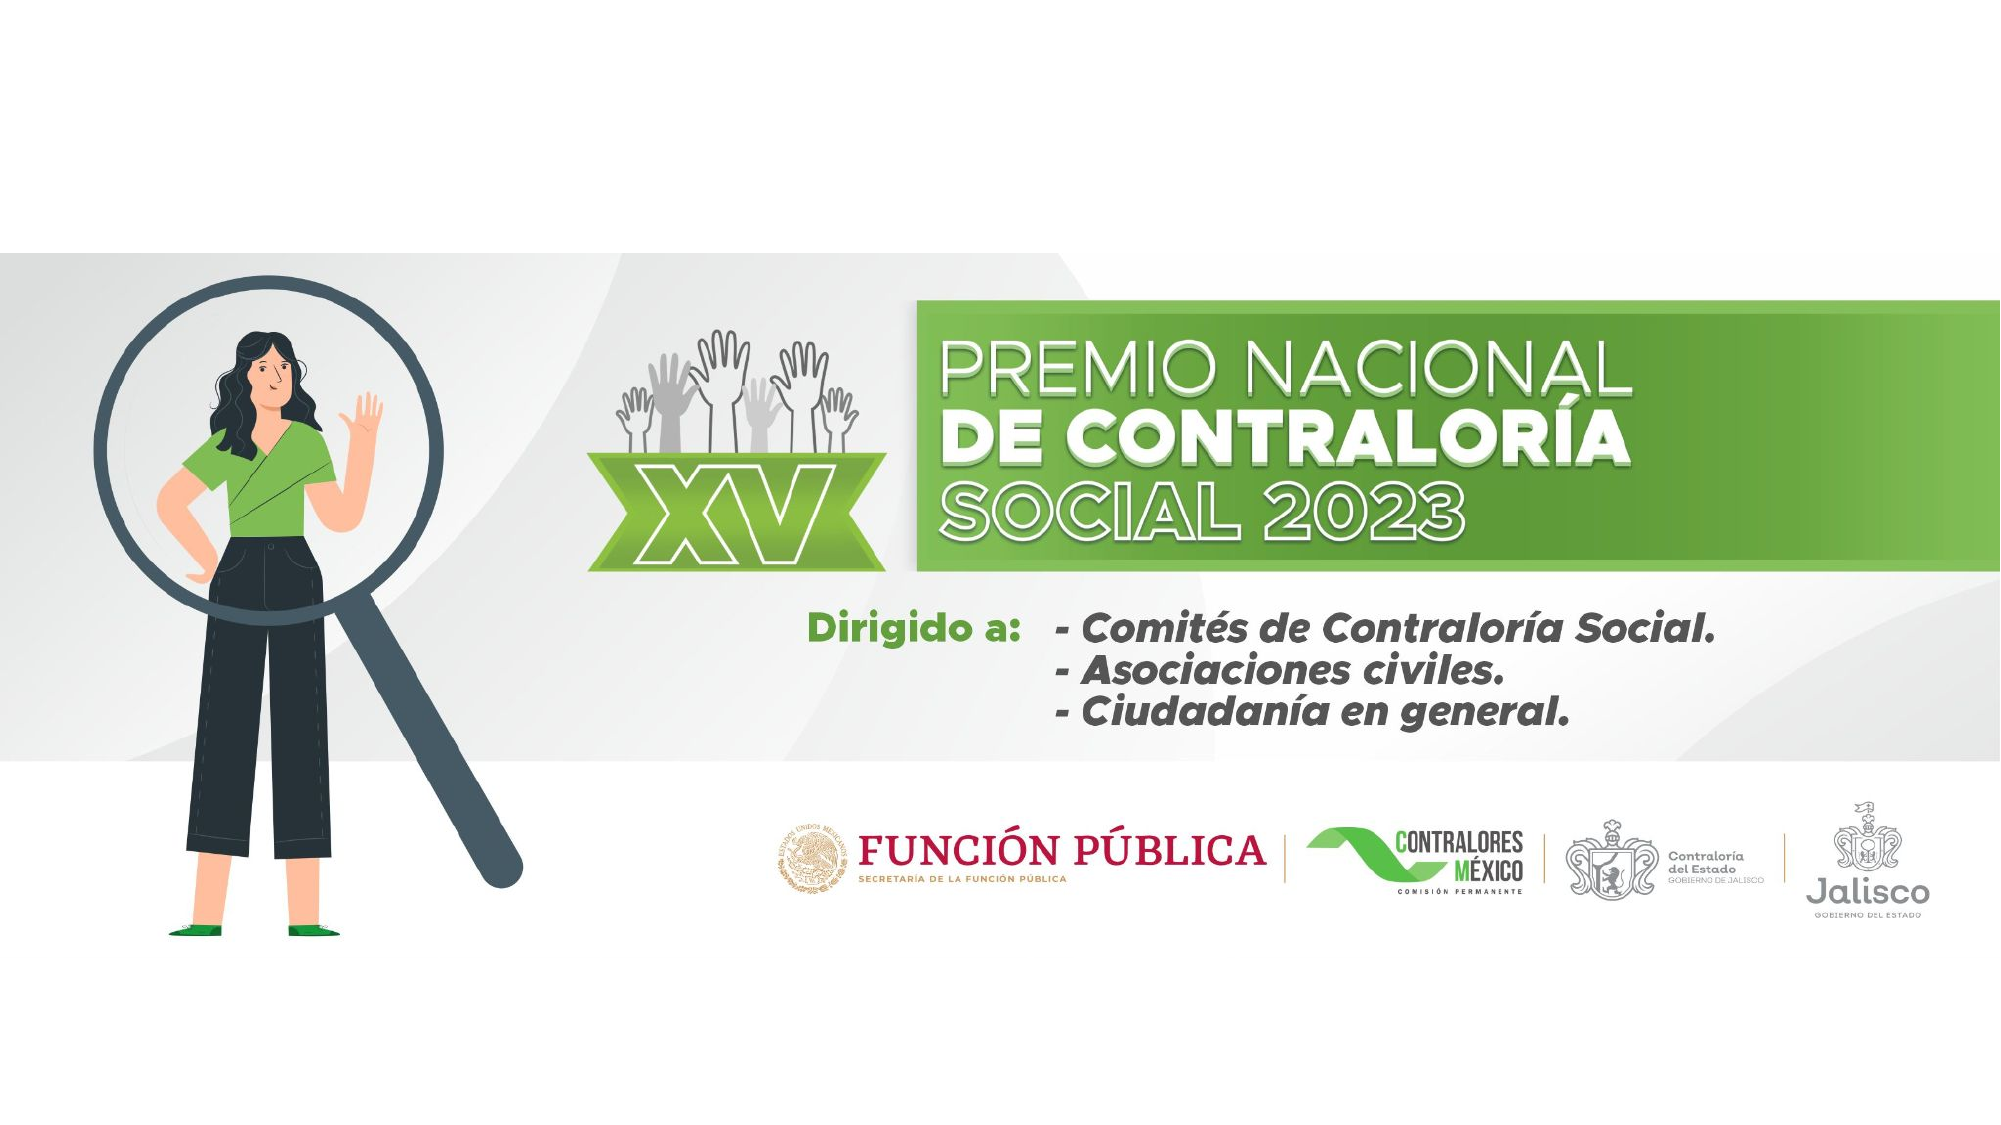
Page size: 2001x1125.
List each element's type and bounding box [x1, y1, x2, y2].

picture [0, 253, 2000, 959]
